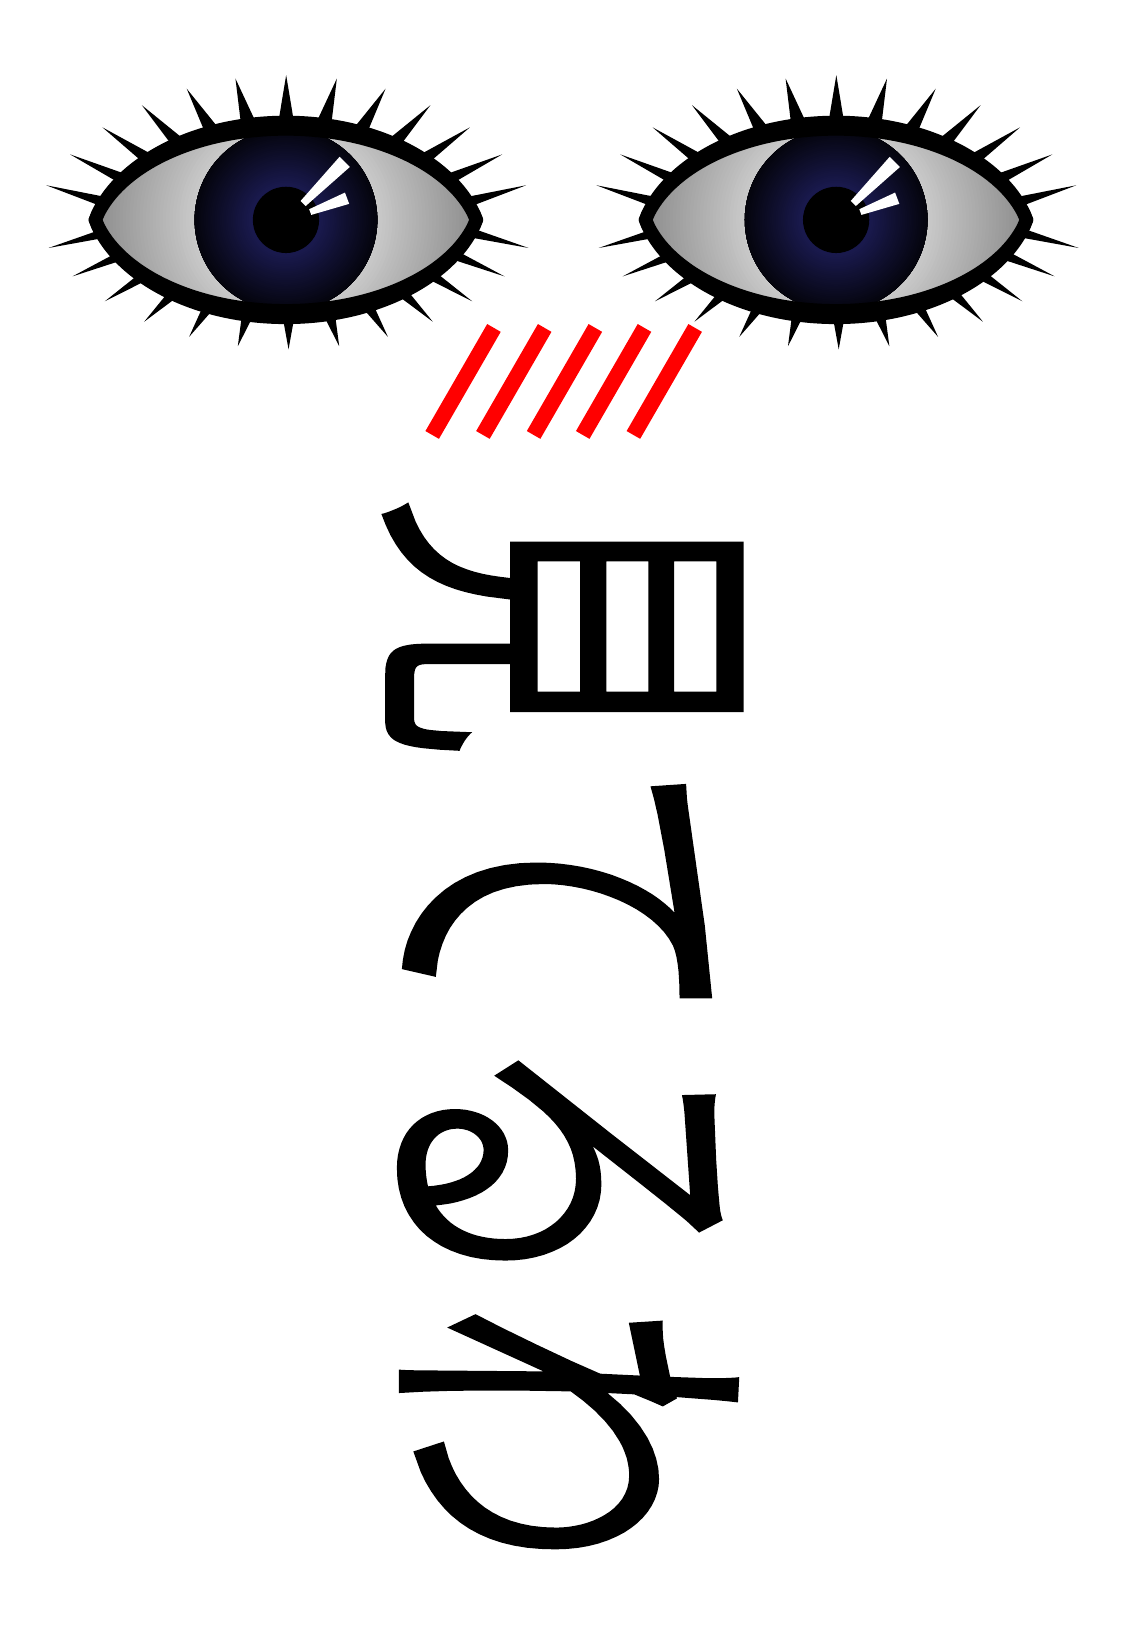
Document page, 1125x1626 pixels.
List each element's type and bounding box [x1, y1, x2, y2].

text_box [45, 74, 1080, 444]
